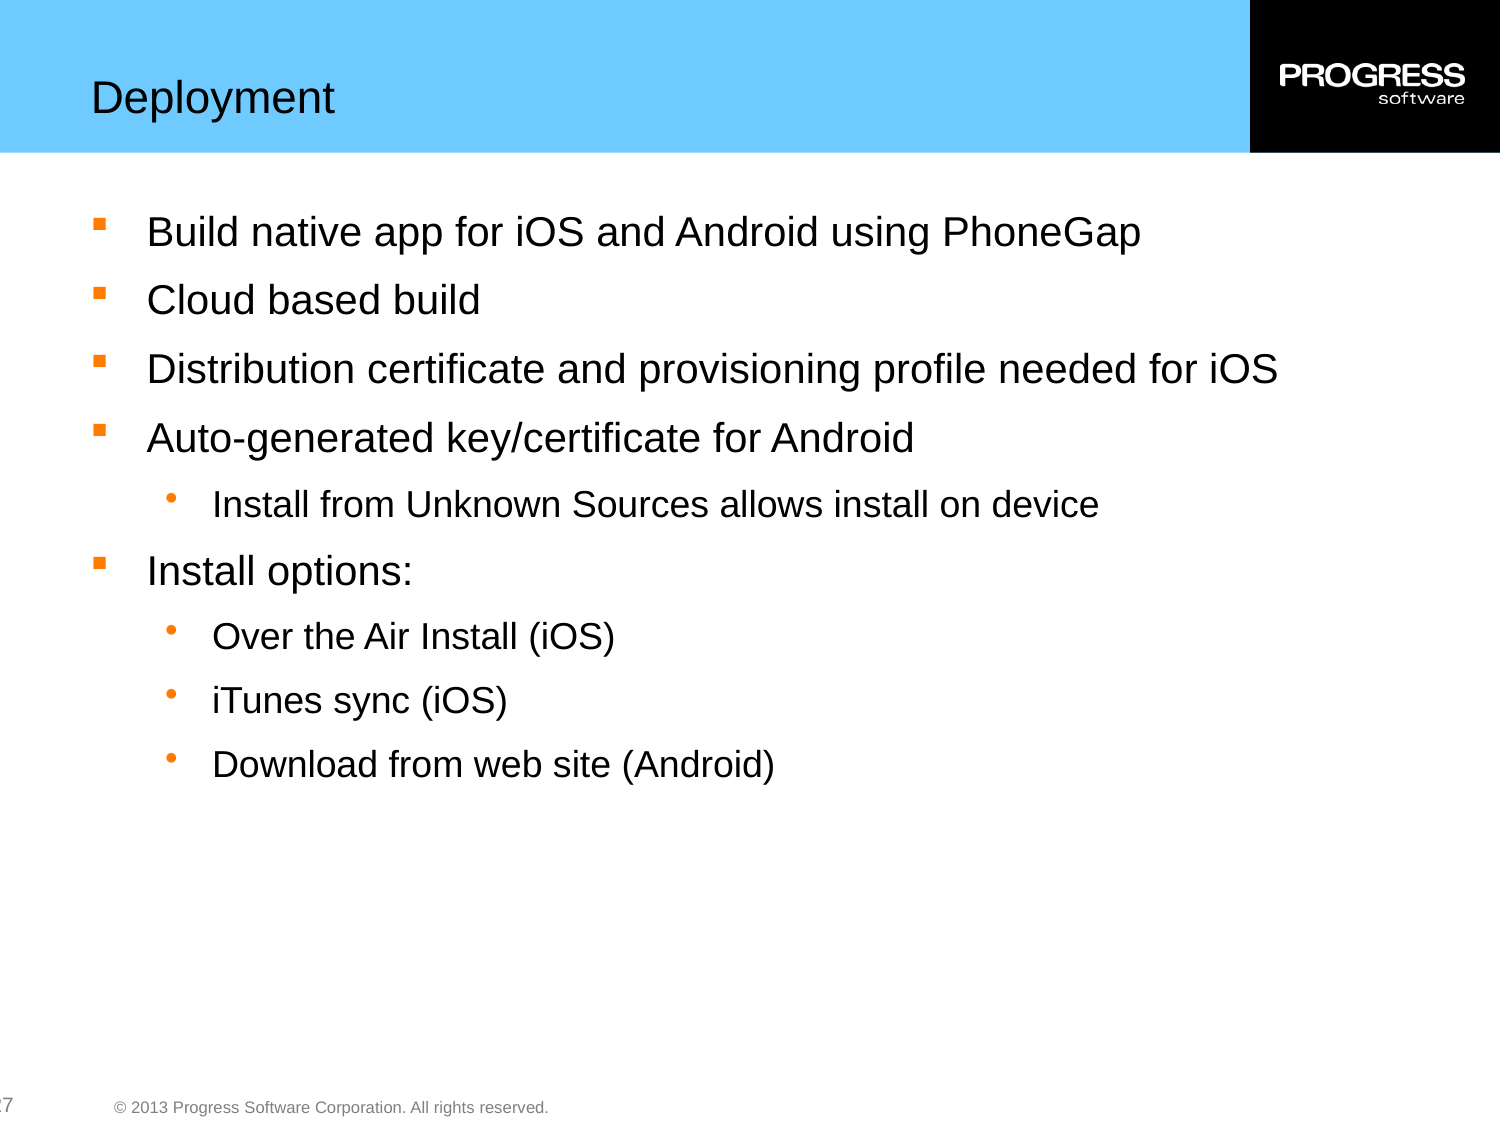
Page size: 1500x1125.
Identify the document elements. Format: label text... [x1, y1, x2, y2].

list Build native app for iOS and Android using PhoneGap Cloud based build Distribution certificate and provisioning profile needed for iOS Auto-generated key/certificate for Android Install from Unknown Sources allows install on device Install options: Over the Air Install (iOS) iTunes sync (iOS) Download from web site (Android) [75, 196, 1351, 1068]
title Deployment [75, 64, 1201, 132]
picture [1280, 63, 1465, 104]
